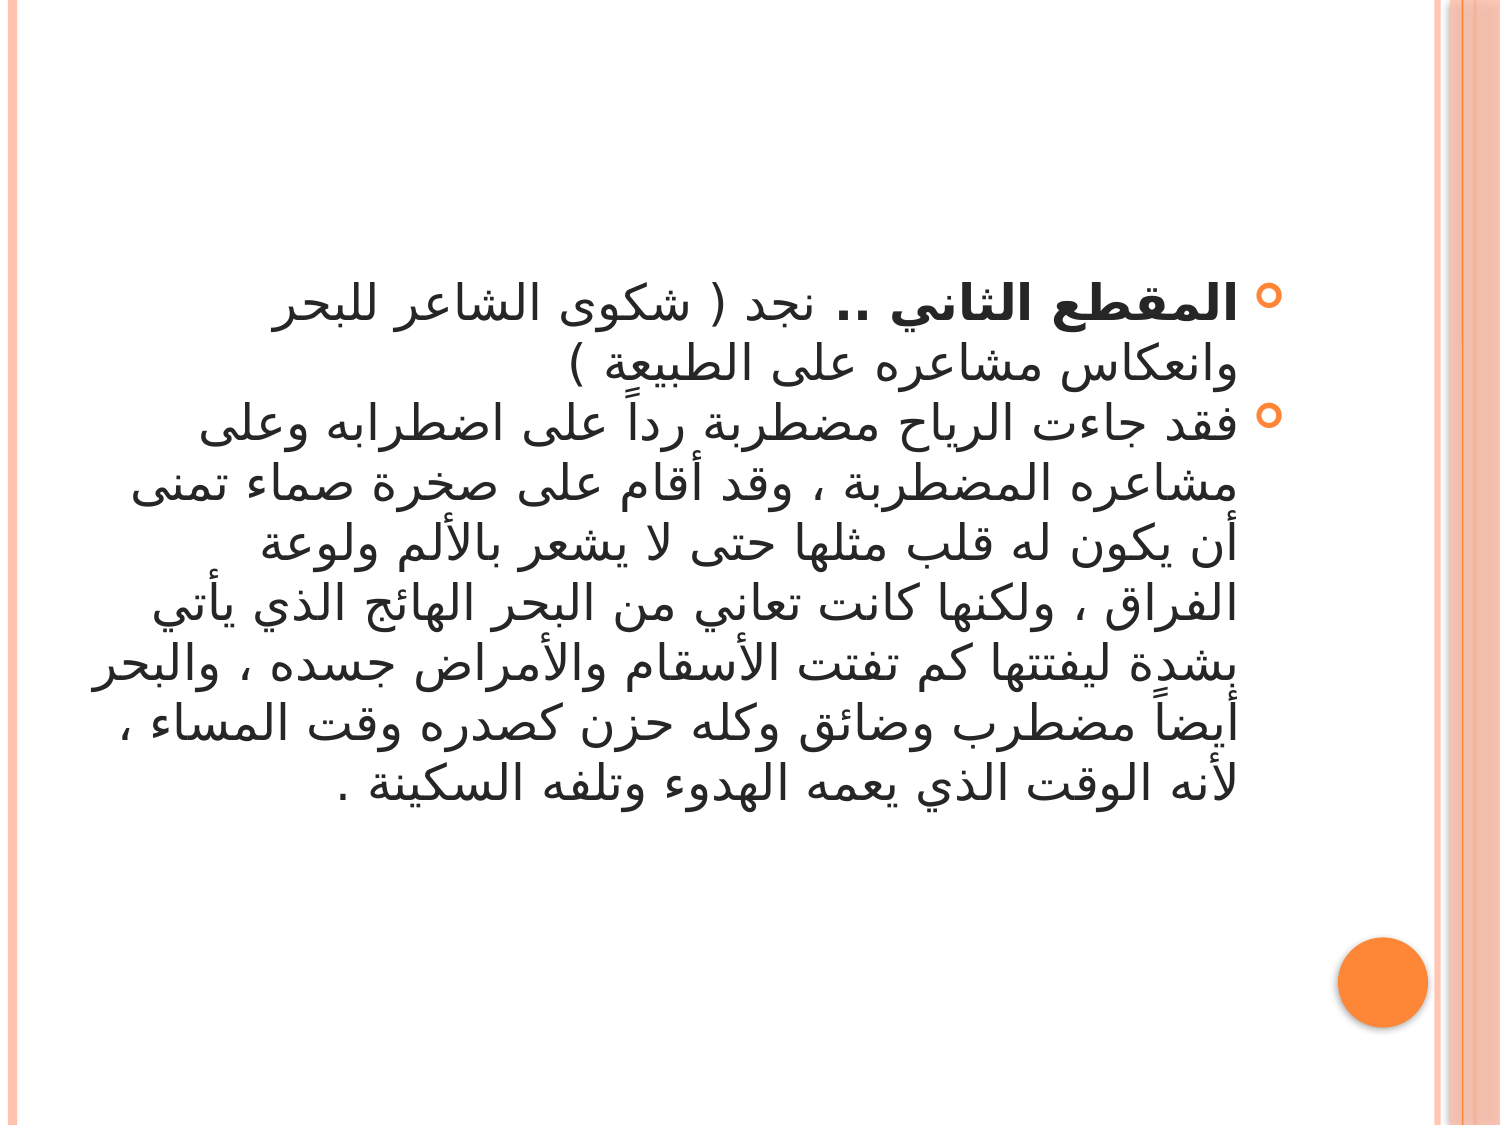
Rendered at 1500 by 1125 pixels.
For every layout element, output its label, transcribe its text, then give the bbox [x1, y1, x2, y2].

list المقطع الثاني .. نجد ( شكوى الشاعر للبحر وانعكاس مشاعره على الطبيعة ) فقد جاءت الرياح مضطربة رداً على اضطرابه وعلى مشاعره المضطربة ، وقد أقام على صخرة صماء تمنى أن يكون له قلب مثلها حتى لا يشعر بالألم ولوعة الفراق ، ولكنها كانت تعاني من البحر الهائج الذي يأتي بشدة ليفتتها كم تفتت الأسقام والأمراض جسده ، والبحر أيضاً مضطرب وضائق وكله حزن كصدره وقت المساء ، لأنه الوقت الذي يعمه الهدوء وتلفه السكينة . [74, 262, 1301, 1063]
